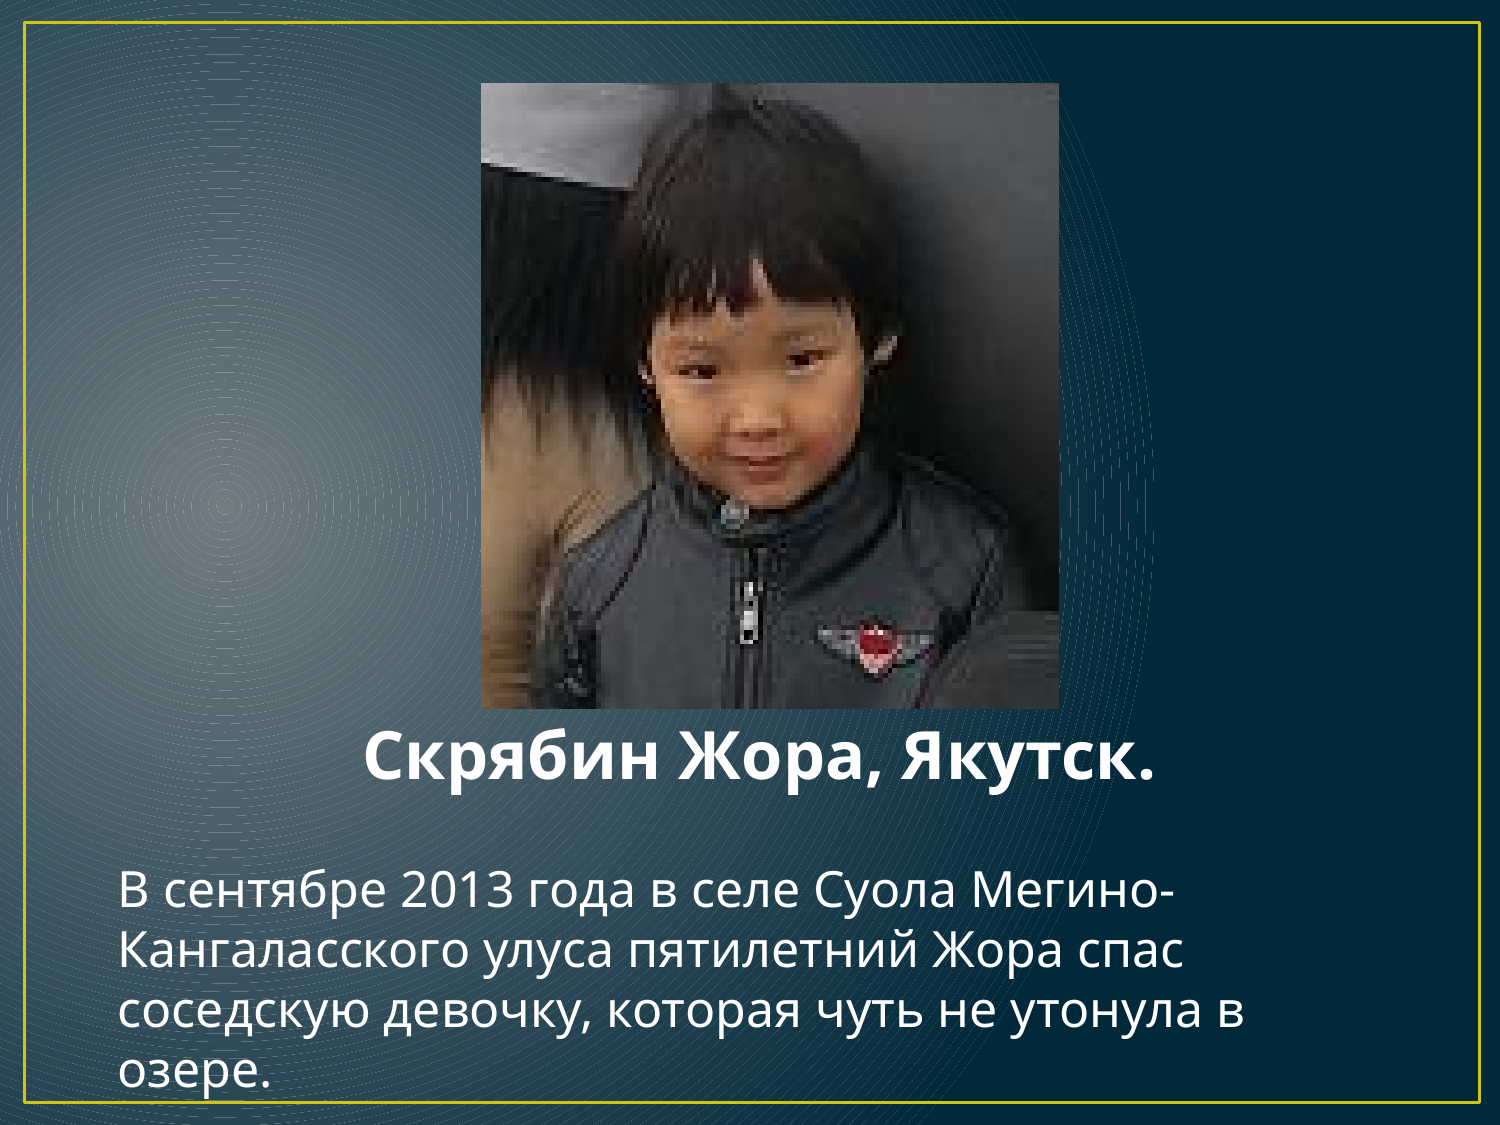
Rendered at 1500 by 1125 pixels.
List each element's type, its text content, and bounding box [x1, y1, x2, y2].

text_box В сентябре 2013 года в селе Суола Мегино-Кангаласского улуса пятилетний Жора спас соседскую девочку, которая чуть не утонула в озере. [102, 849, 1375, 1105]
picture [480, 77, 1069, 709]
text_box Скрябин Жора, Якутск. [347, 705, 1172, 800]
